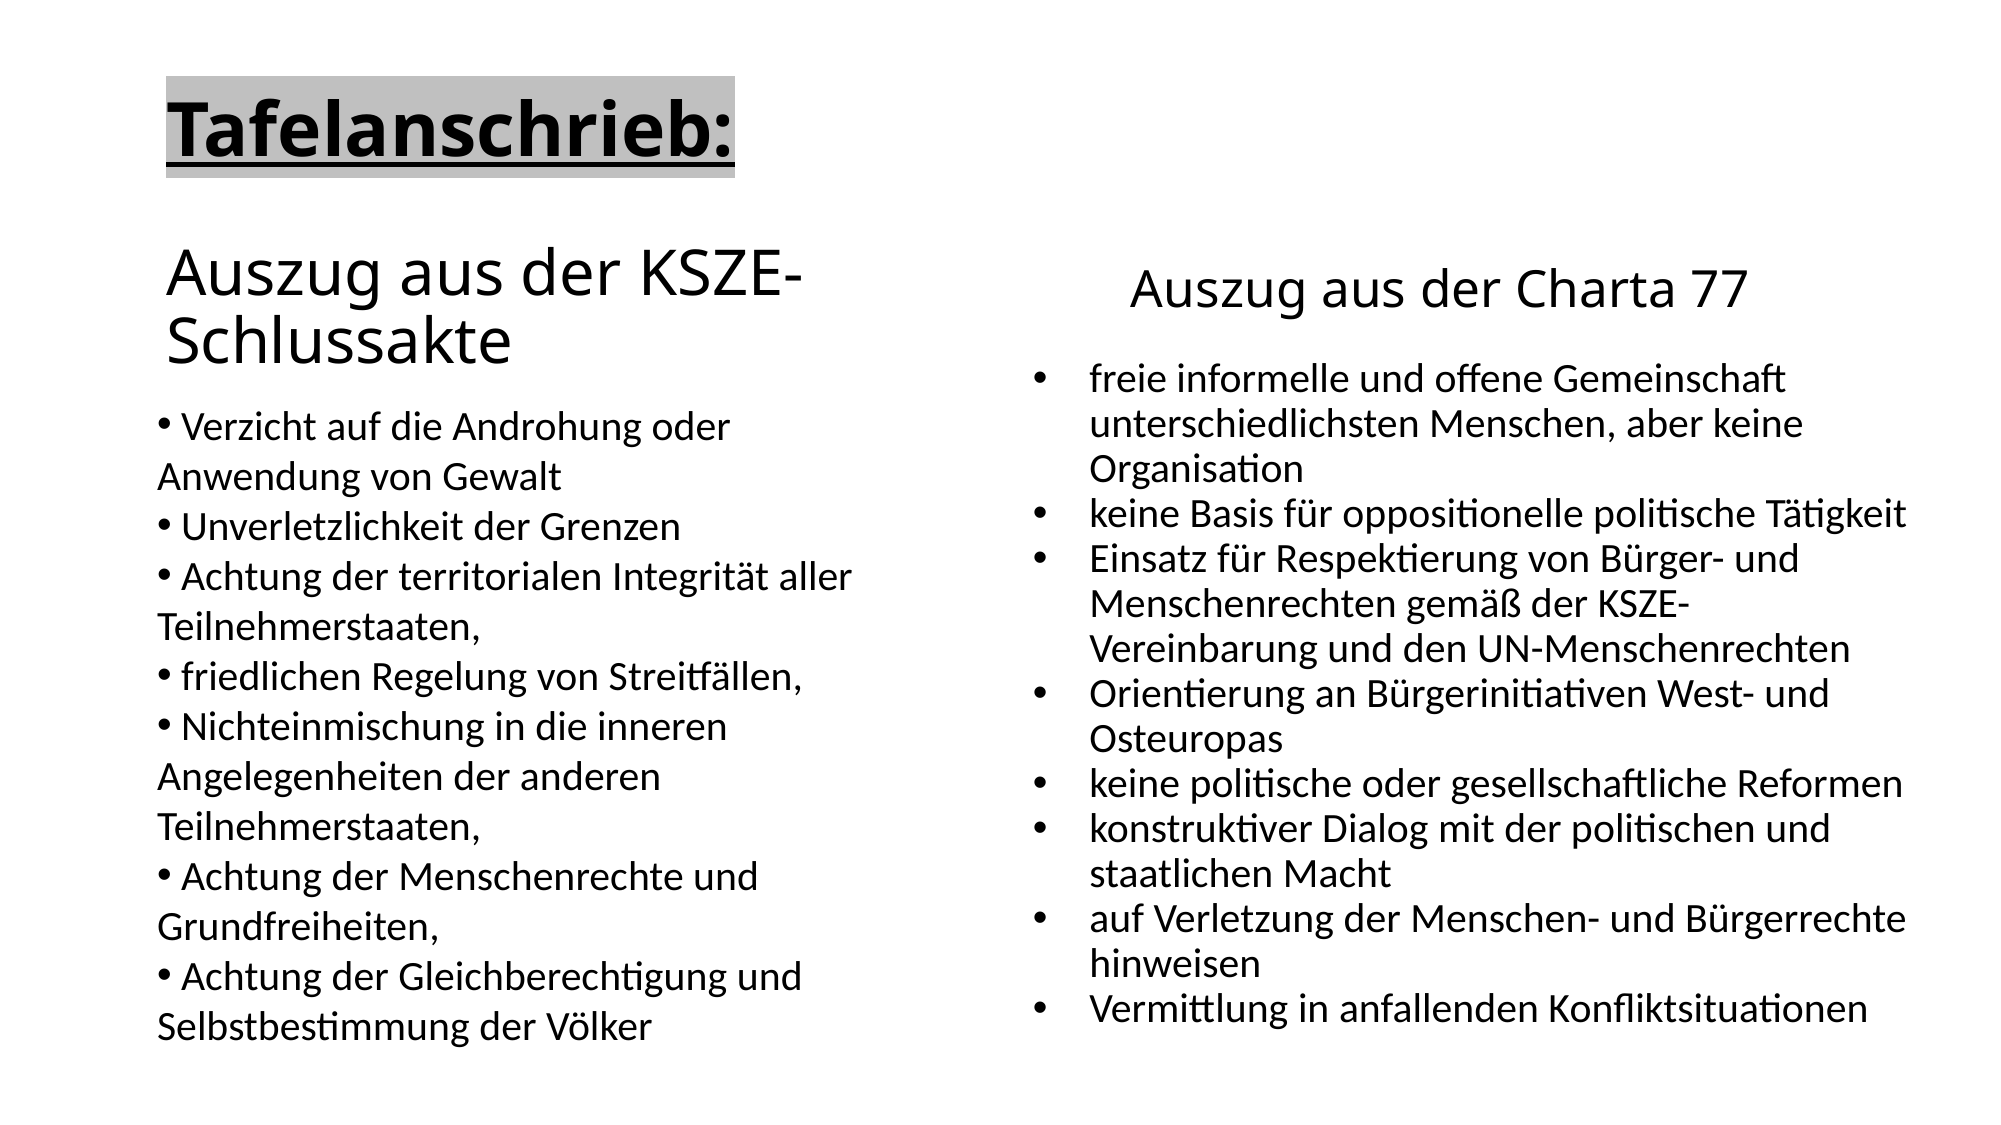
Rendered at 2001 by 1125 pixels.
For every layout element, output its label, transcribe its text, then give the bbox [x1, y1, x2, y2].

text_box Auszug aus der Charta 77 [1115, 239, 1828, 342]
text_box Tafelanschrieb: [151, 74, 863, 190]
title Auszug aus der KSZE-Schlussakte [151, 232, 863, 386]
text_box Verzicht auf die Androhung oder Anwendung von Gewalt Unverletzlichkeit der Grenzen Achtung der territorialen Integrität aller Teilnehmerstaaten, friedlichen Regelung von Streitfällen, Nichteinmischung in die inneren Angelegenheiten der anderen Teilnehmerstaaten, Achtung der Menschenrechte und Grundfreiheiten, Achtung der Gleichberechtigung und Selbstbestimmung der Völker [142, 397, 872, 1050]
text_box freie informelle und offene Gemeinschaft unterschiedlichsten Menschen, aber keine Organisation keine Basis für oppositionelle politische Tätigkeit Einsatz für Respektierung von Bürger- und Menschenrechten gemäß der KSZE-Vereinbarung und den UN-Menschenrechten Orientierung an Bürgerinitiativen West- und Osteuropas keine politische oder gesellschaftliche Reformen konstruktiver Dialog mit der politischen und staatlichen Macht auf Verletzung der Menschen- und Bürgerrechte hinweisen Vermittlung in anfallenden Konfliktsituationen [1017, 353, 1931, 1036]
